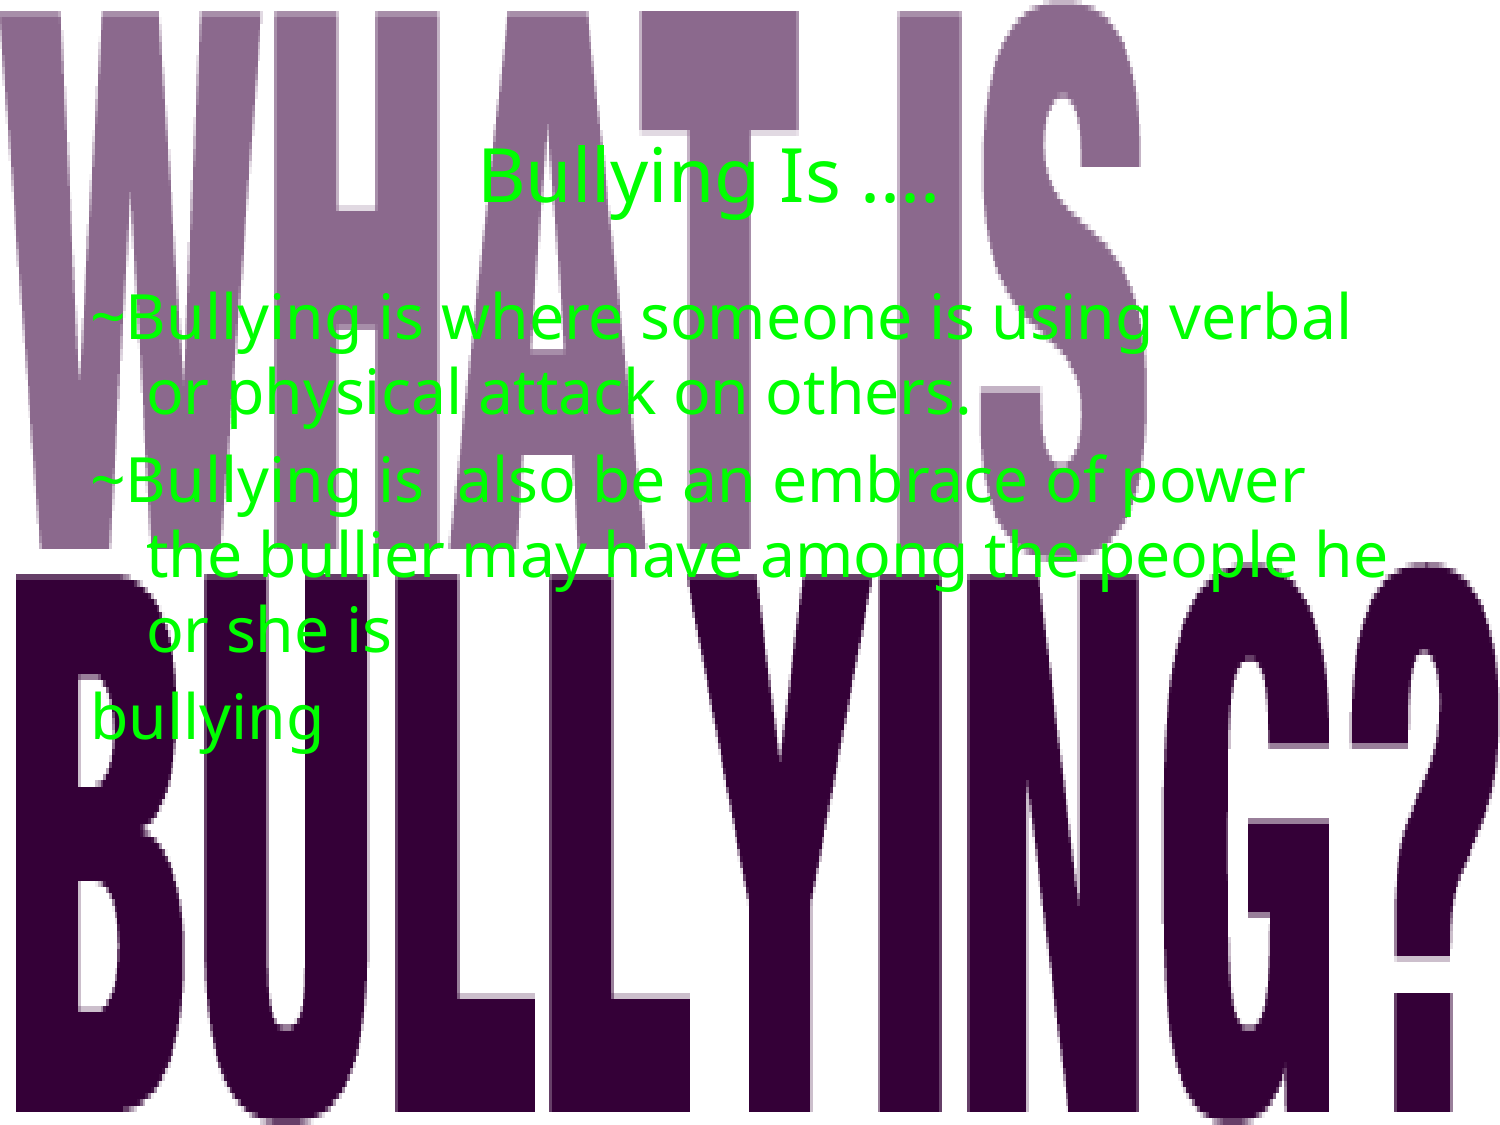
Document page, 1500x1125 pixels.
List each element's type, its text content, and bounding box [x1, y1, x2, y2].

list ~Bullying is where someone is using verbal or physical attack on others. ~Bullying is also be an embrace of power the bullier may have among the people he or she is bullying [75, 262, 1425, 931]
title Bullying Is .... [75, 14, 1425, 233]
picture [0, 0, 1500, 1125]
